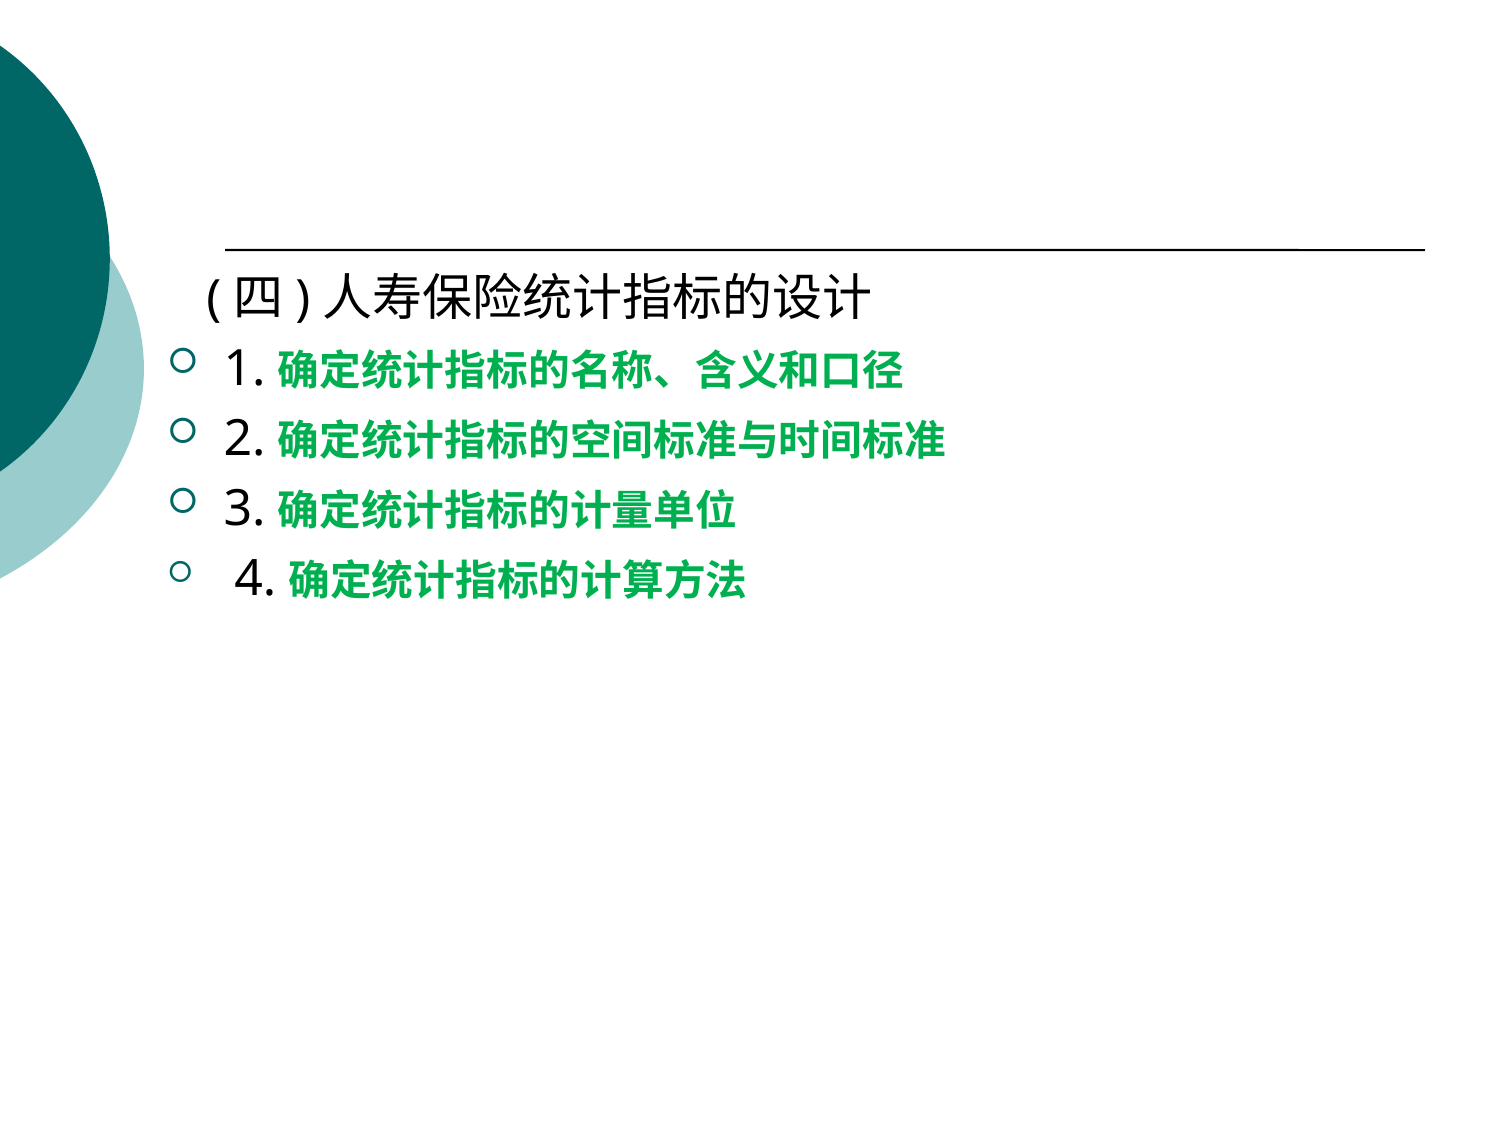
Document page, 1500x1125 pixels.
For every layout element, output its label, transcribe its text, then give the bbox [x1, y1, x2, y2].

list (四)人寿保险统计指标的设计 1.确定统计指标的名称、含义和口径 2.确定统计指标的空间标准与时间标准 3.确定统计指标的计量单位 4.确定统计指标的计算方法 [152, 257, 1454, 1091]
